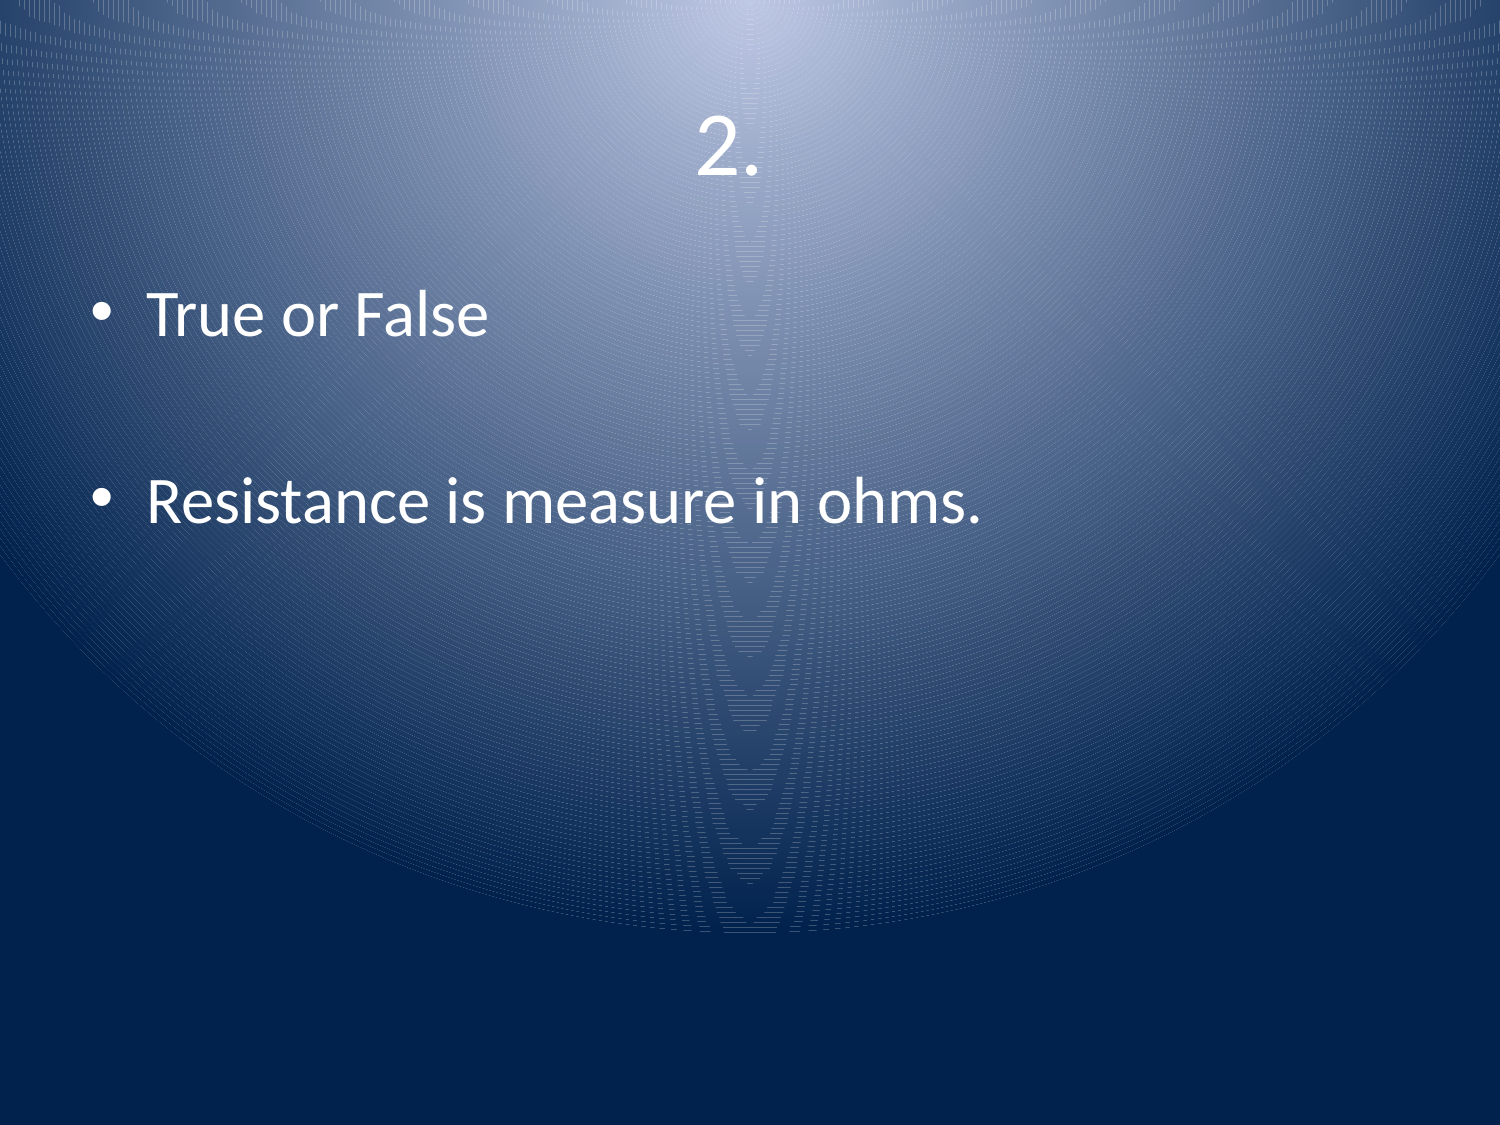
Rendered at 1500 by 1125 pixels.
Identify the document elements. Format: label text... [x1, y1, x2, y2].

list True or False Resistance is measure in ohms. [75, 262, 1425, 1005]
title 2. [75, 45, 1425, 233]
